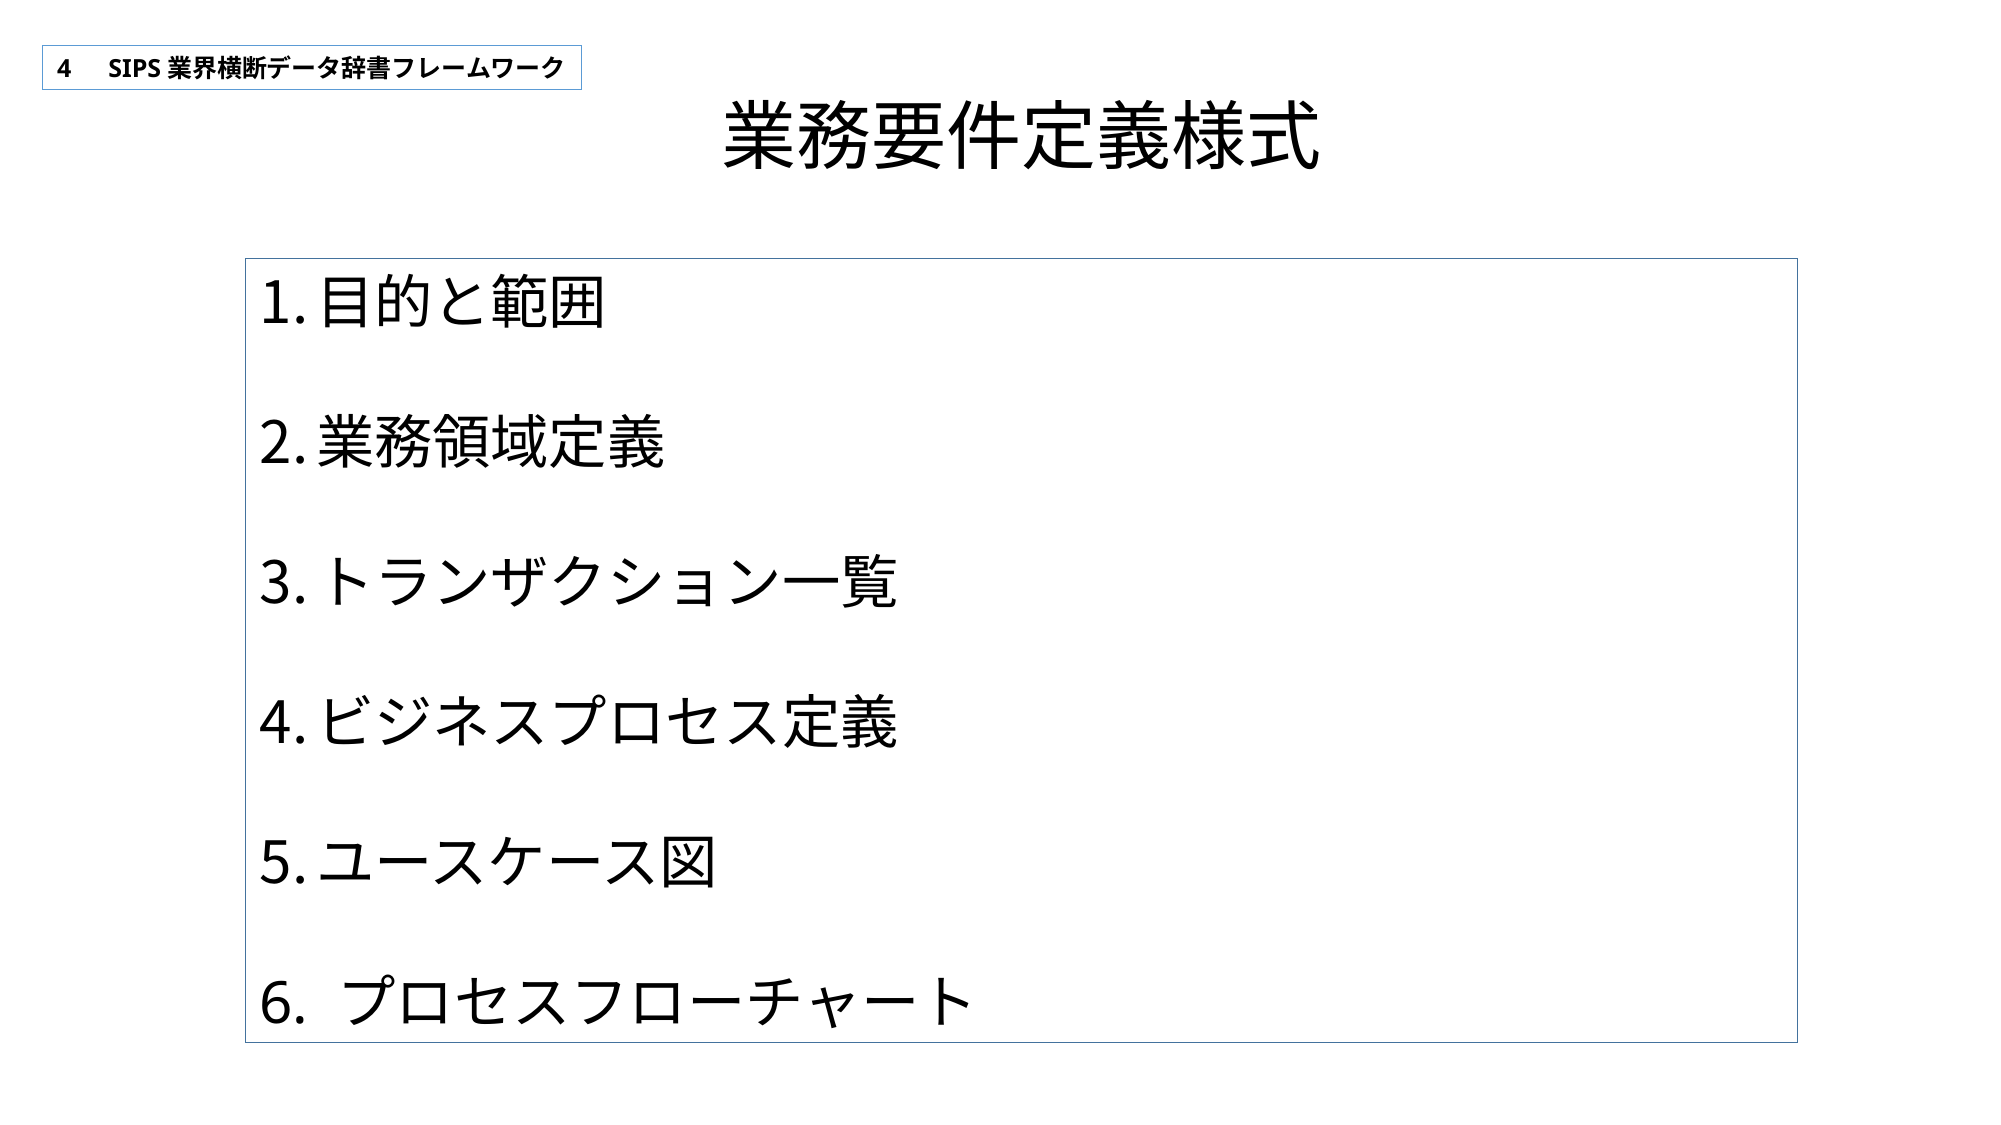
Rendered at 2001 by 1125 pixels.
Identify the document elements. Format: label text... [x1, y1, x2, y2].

text_box 業務要件定義様式 [222, 81, 1820, 187]
text_box 4 SIPS業界横断データ辞書フレームワーク [42, 45, 582, 90]
text_box 目的と範囲 業務領域定義 トランザクション一覧 ビジネスプロセス定義 ユースケース図 6. プロセスフローチャート [245, 258, 1798, 1043]
